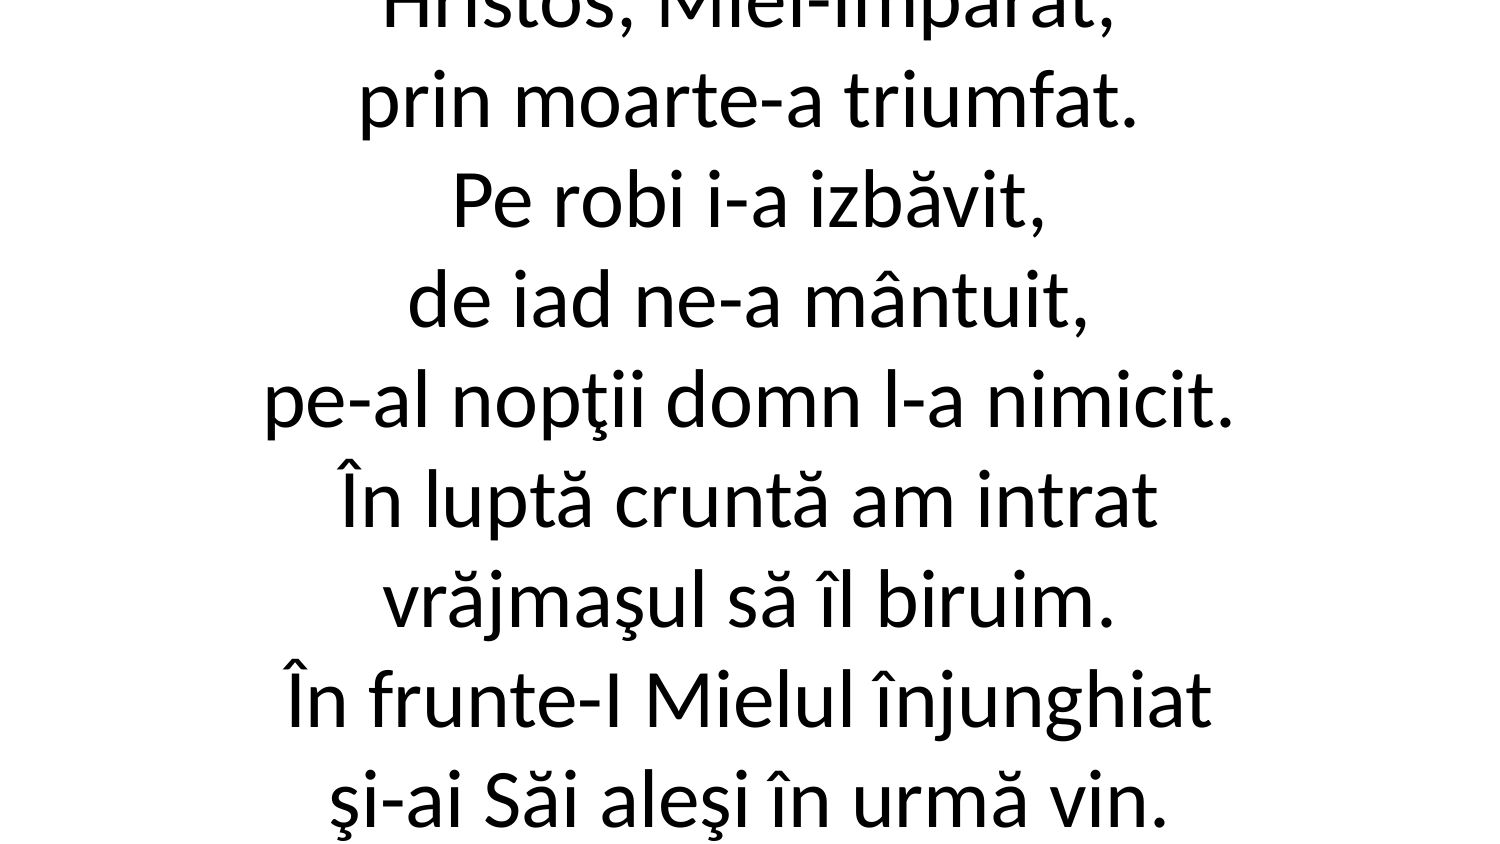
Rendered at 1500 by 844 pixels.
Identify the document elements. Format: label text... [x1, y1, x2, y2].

text_box 1. Cetate tare-I Dumnezeu, puternic Zid de neclintit. E Adăpost în orice greu, Scut pentru sufletul trudit. Hristos, Miel-Împărat, prin moarte-a triumfat. Pe robi i-a izbăvit, de iad ne-a mântuit, pe-al nopţii domn l-a nimicit. În luptă cruntă am intrat vrăjmaşul să îl biruim. În frunte-I Mielul înjunghiat şi-ai Săi aleşi în urmă vin. În Templul Sfânt, pe tron stă al Oștirii Domn, Viteazul luptător în veci neschimbător: Hristos e-Atotbiruitor. [247, 0, 1253, 844]
